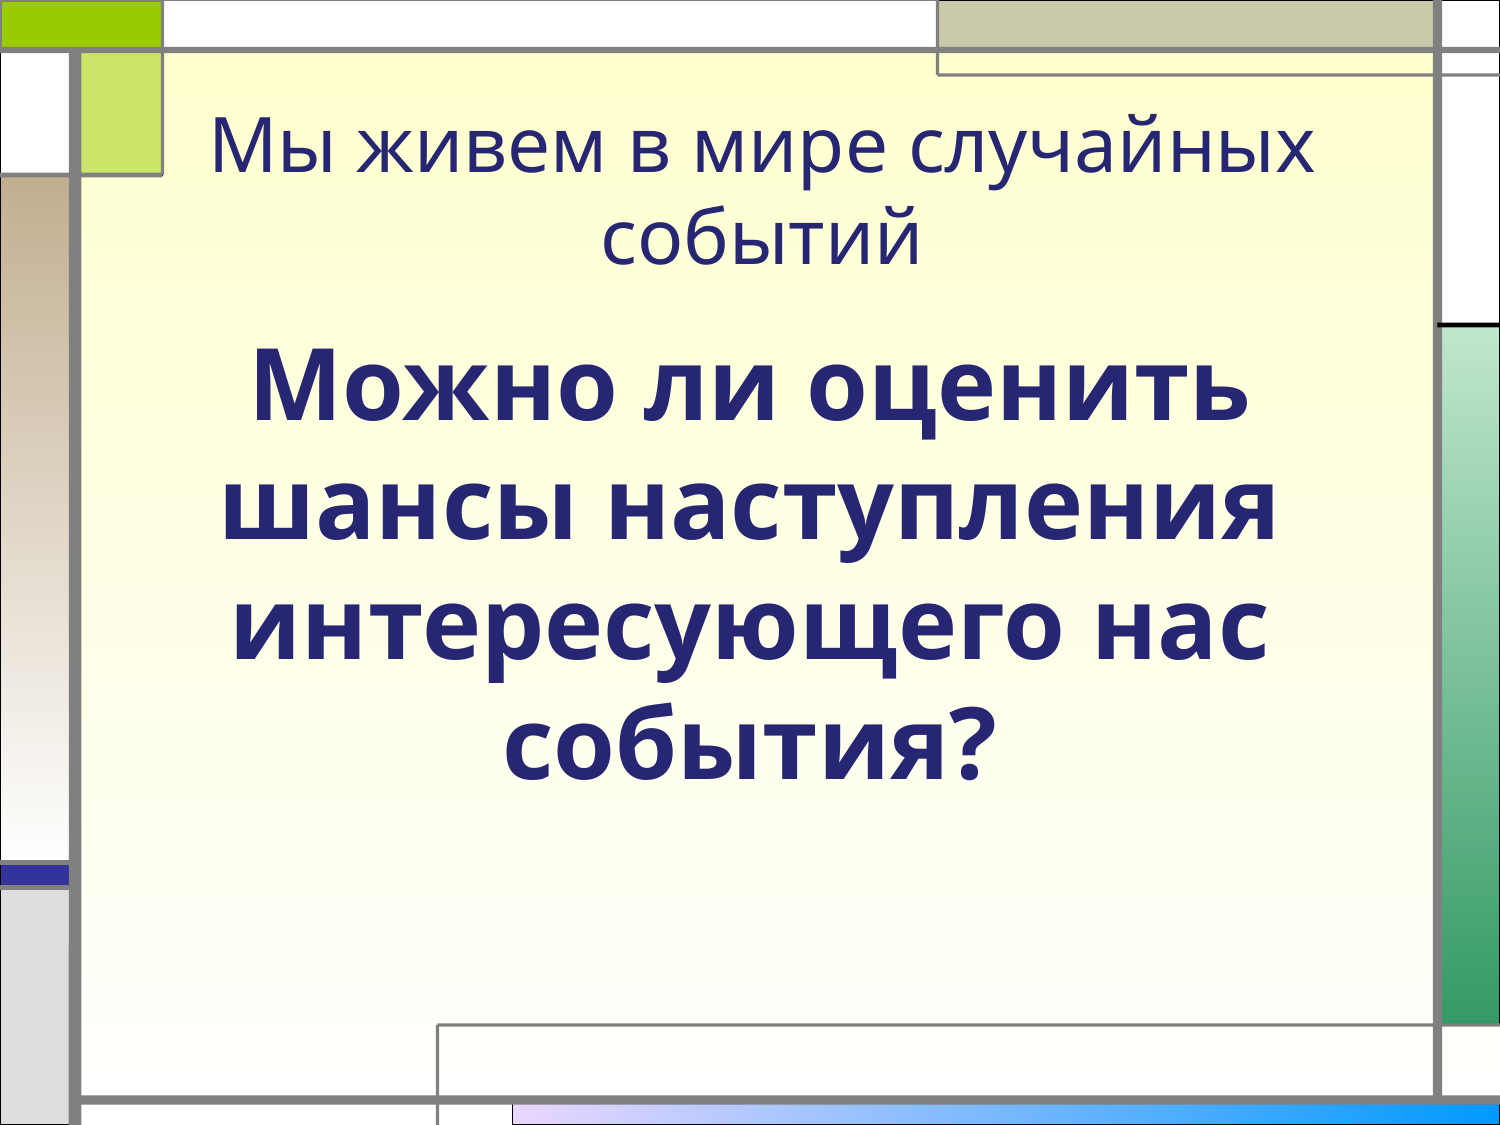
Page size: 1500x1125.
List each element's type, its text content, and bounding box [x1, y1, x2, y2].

list Можно ли оценить шансы наступления интересующего нас события? [74, 312, 1426, 851]
title Мы живем в мире случайных событий [124, 87, 1401, 288]
